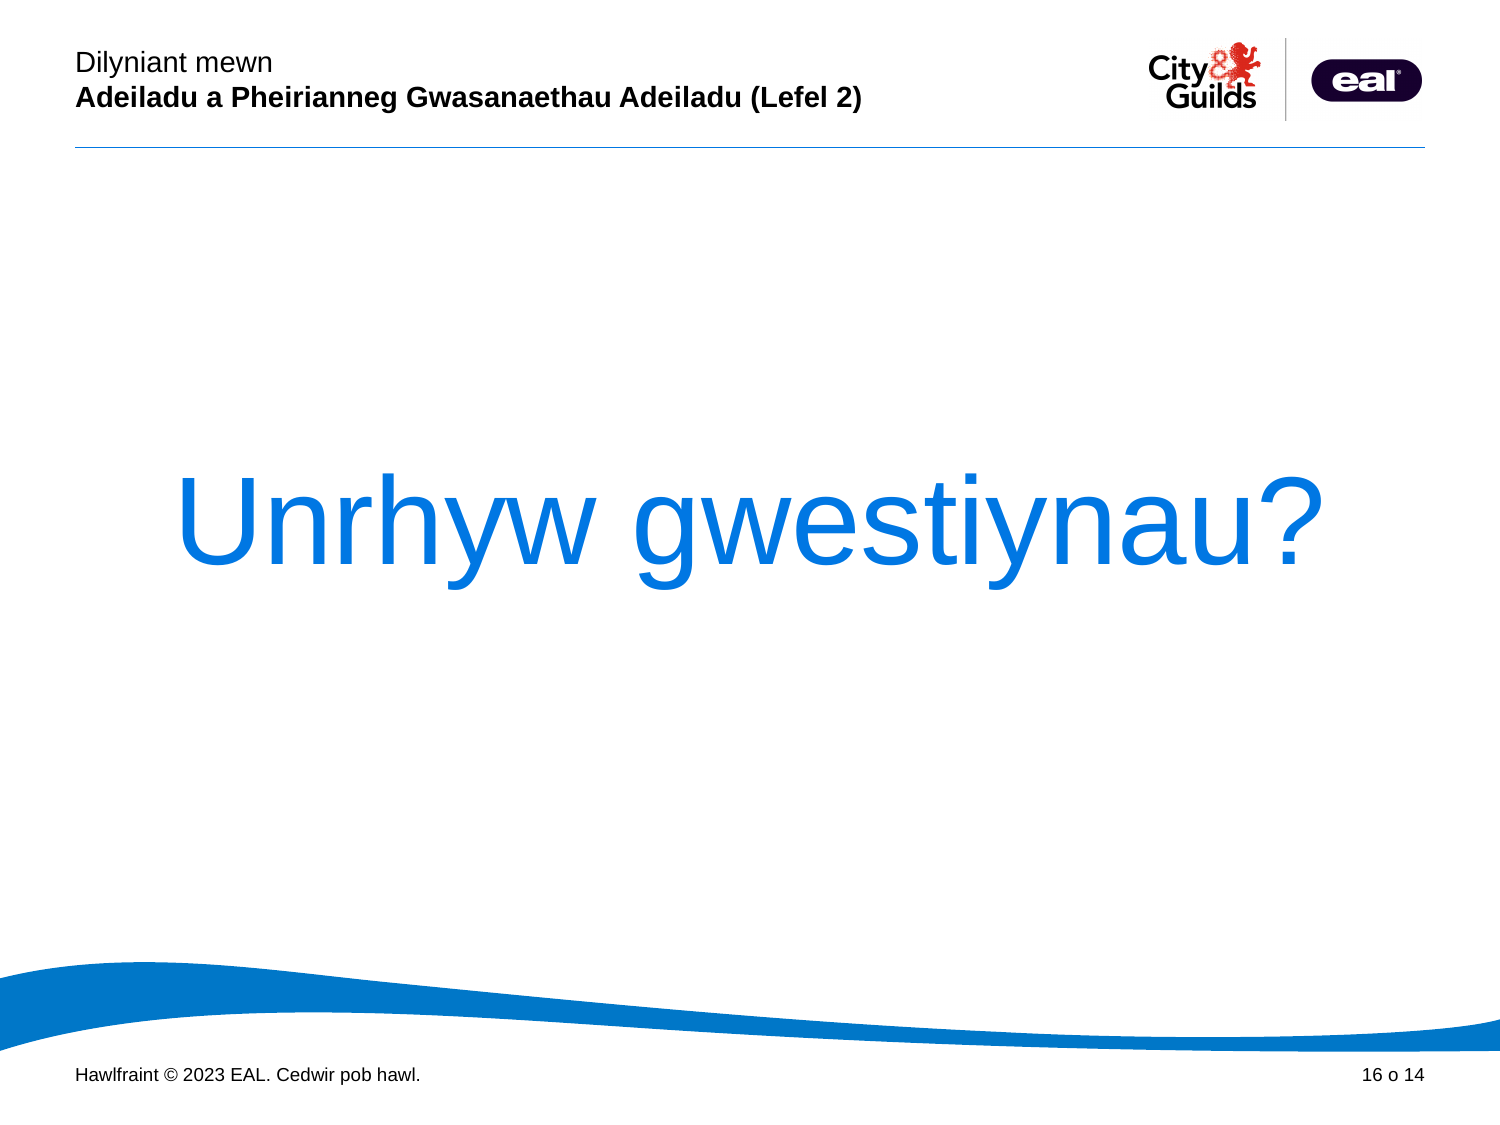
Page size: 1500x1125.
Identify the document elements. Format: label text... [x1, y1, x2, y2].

list Unrhyw gwestiynau? [74, 247, 1426, 946]
picture [1149, 38, 1422, 121]
